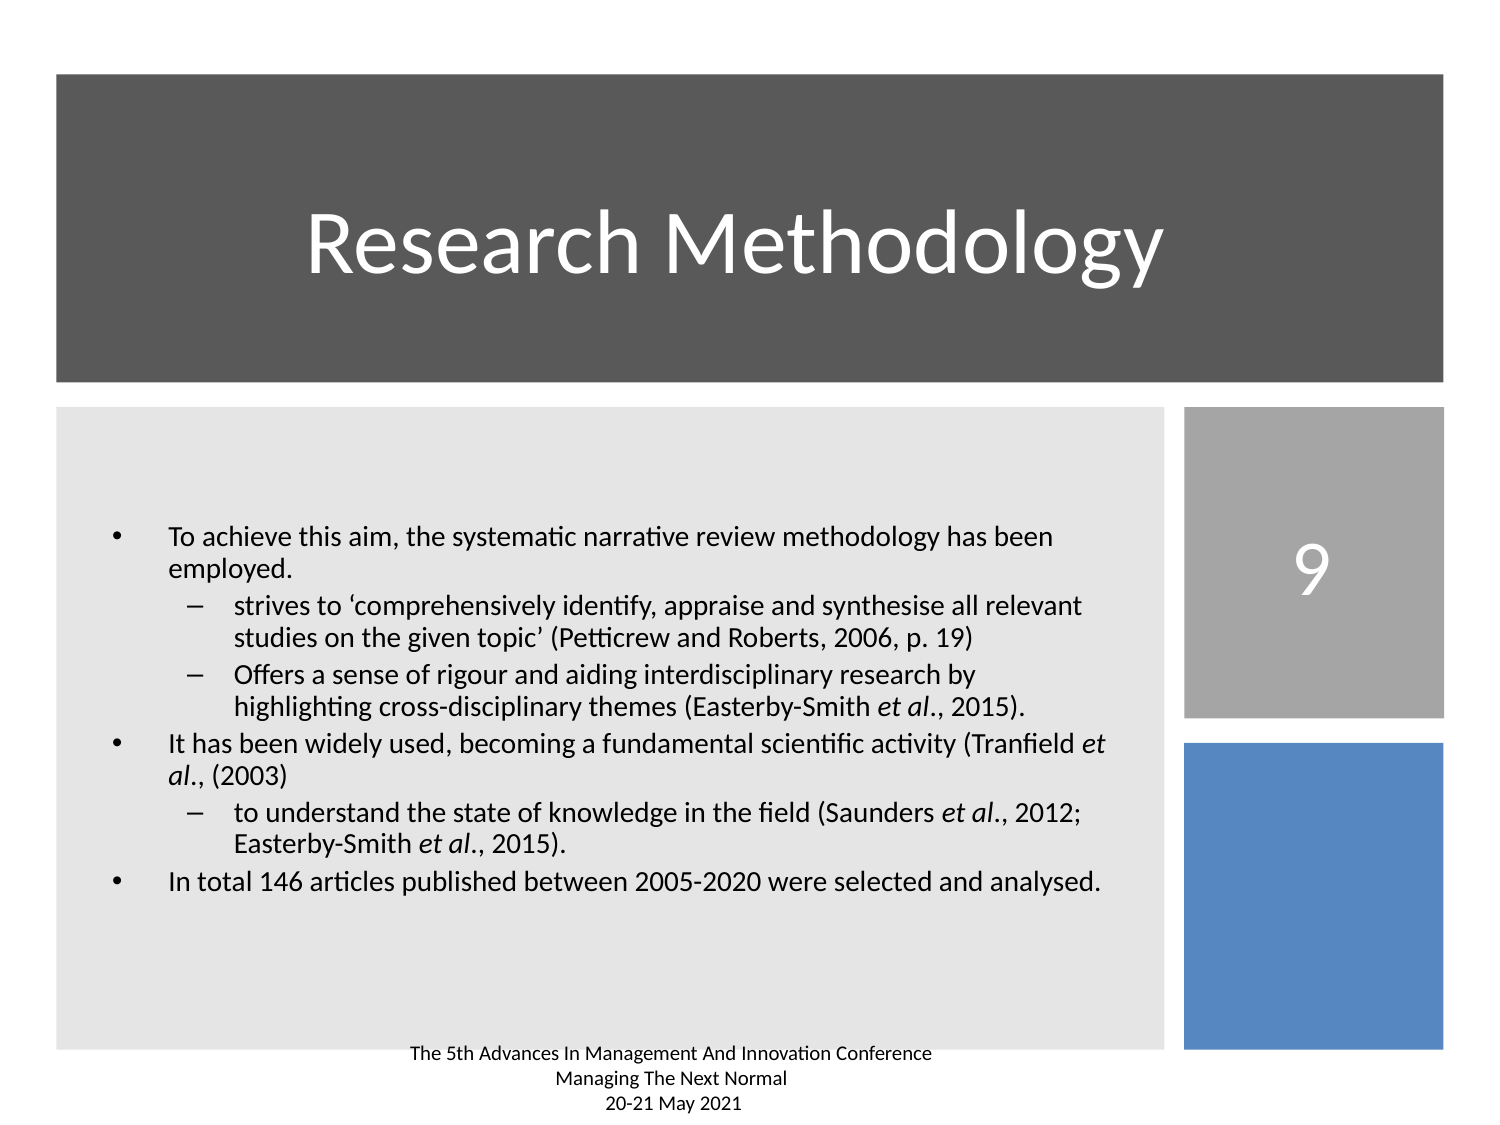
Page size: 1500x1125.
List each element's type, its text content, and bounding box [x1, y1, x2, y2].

slide_number 8 [1221, 462, 1403, 665]
text_box [1182, 405, 1446, 721]
text_box The 5th Advances In Management And Innovation Conference Managing The Next Normal 20-21 May 2021 [395, 1032, 953, 1125]
text_box [54, 72, 1446, 384]
title Research Methodology [90, 120, 1403, 354]
list To achieve this aim, the systematic narrative review methodology has been employed. strives to ‘comprehensively identify, appraise and synthesise all relevant studies on the given topic’ (Petticrew and Roberts, 2006, p. 19) Offers a sense of rigour and aiding interdisciplinary research by highlighting cross-disciplinary themes (Easterby-Smith et al., 2015). It has been widely used, becoming a fundamental scientific activity (Tranfield et al., (2003) to understand the state of knowledge in the field (Saunders et al., 2012; Easterby-Smith et al., 2015). In total 146 articles published between 2005-2020 were selected and analysed. [97, 457, 1127, 999]
text_box [54, 405, 1167, 1052]
text_box [1182, 741, 1446, 1052]
